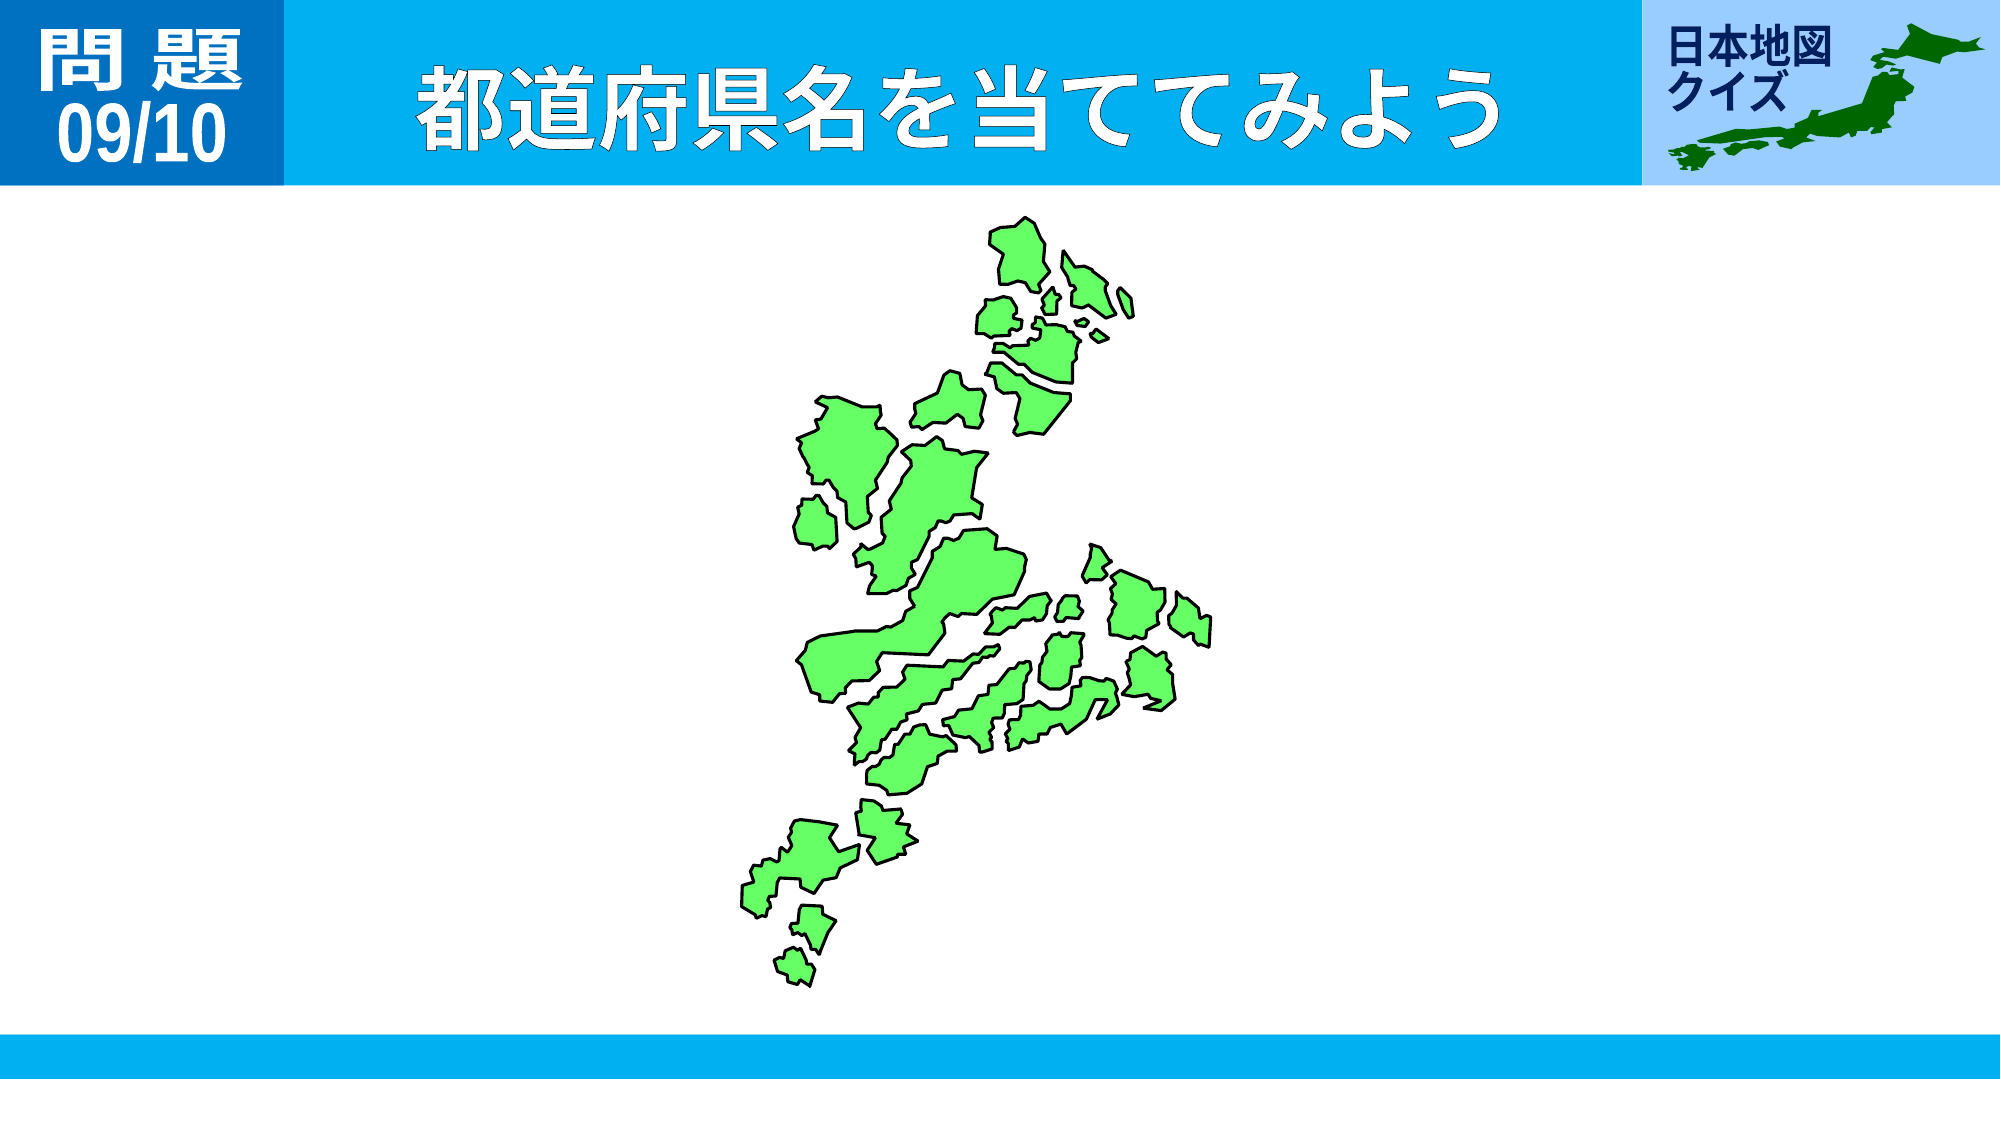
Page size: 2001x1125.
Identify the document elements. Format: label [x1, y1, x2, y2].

text_box [0, 1034, 2000, 1079]
text_box [741, 216, 1211, 987]
